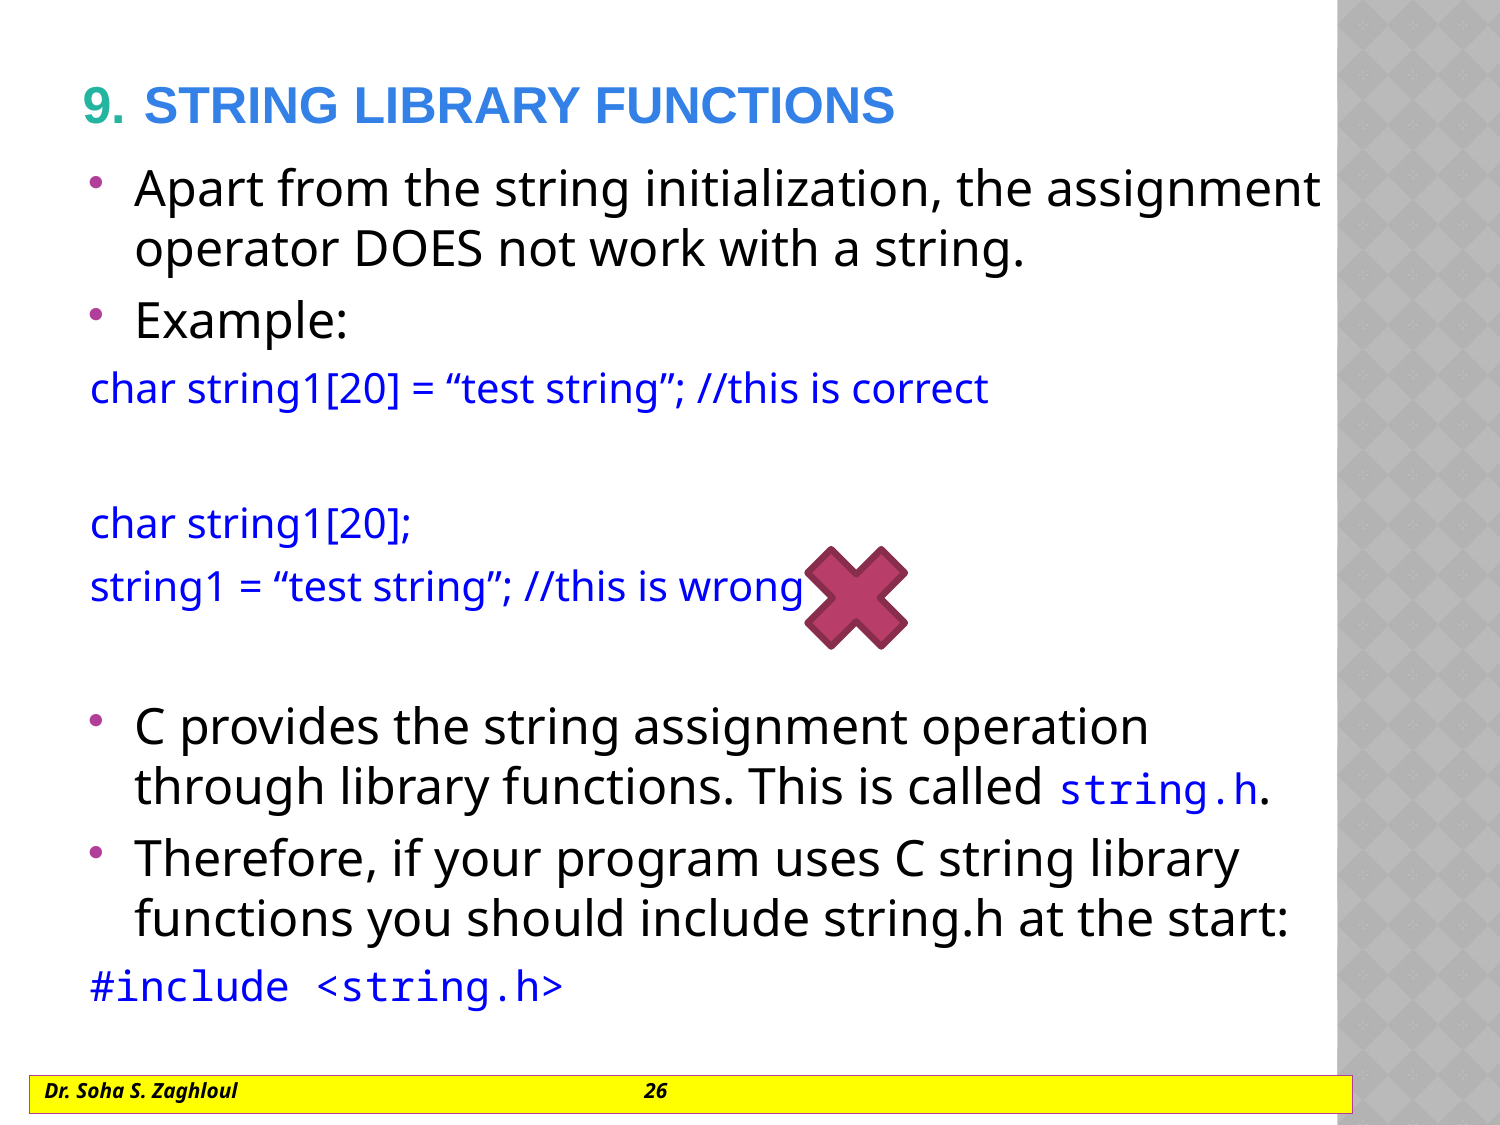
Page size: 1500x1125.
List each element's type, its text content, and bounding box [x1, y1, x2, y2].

text_box [804, 545, 909, 650]
table_cell 4 [1337, 0, 1500, 1125]
list Apart from the string initialization, the assignment operator DOES not work with a string. Example: char string1[20] = “test string”; //this is correct char string1[20]; string1 = “test string”; //this is wrong C provides the string assignment operation through library functions. This is called string.h. Therefore, if your program uses C string library functions you should include string.h at the start: #include <string.h> [75, 149, 1341, 1059]
title 9. String library functions [75, 52, 1263, 138]
text_box Dr. Soha S. Zaghloul 26 [29, 1075, 1353, 1114]
